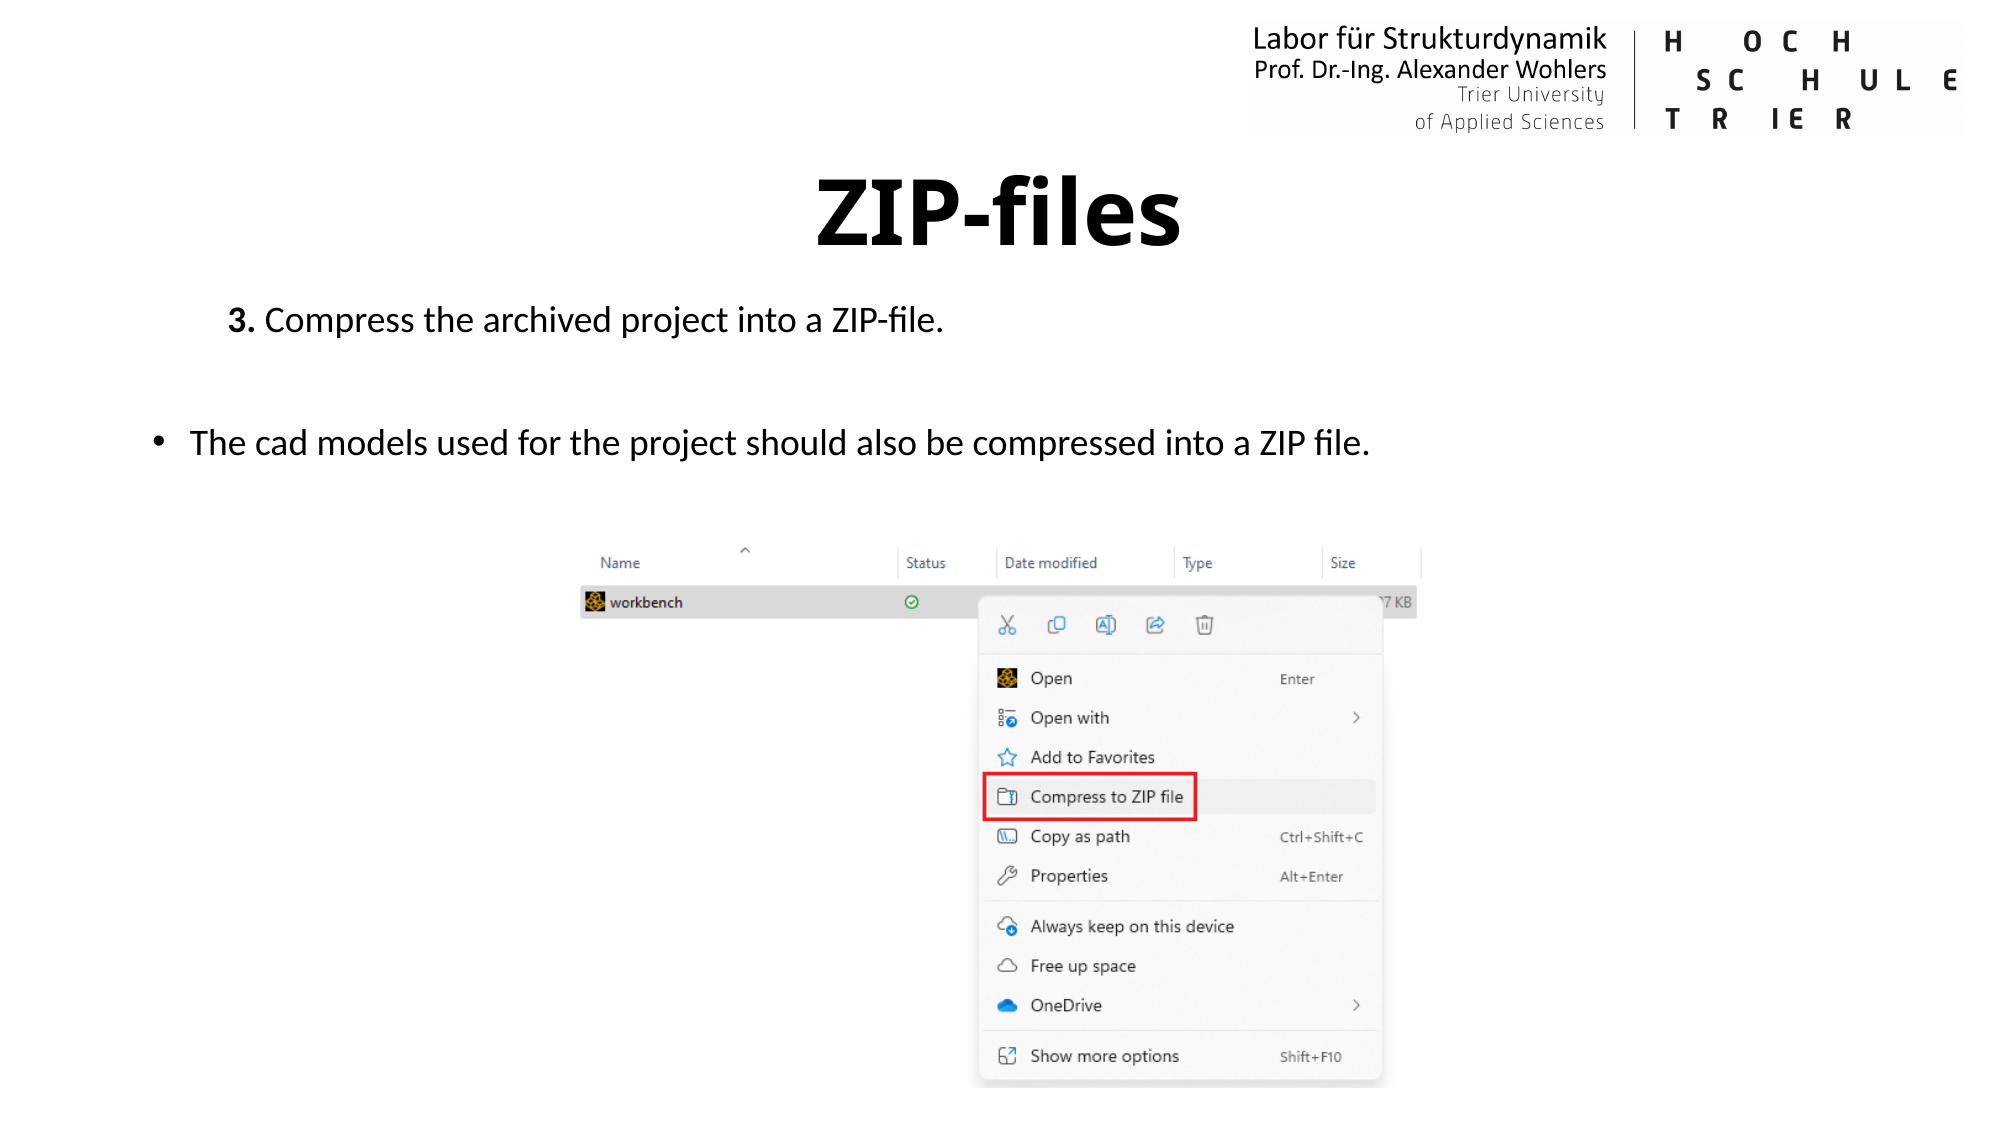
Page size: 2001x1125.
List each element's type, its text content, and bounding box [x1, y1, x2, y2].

title ZIP-files [308, 139, 1692, 292]
list 3. Compress the archived project into a ZIP-file. The cad models used for the project should also be compressed into a ZIP file. [137, 292, 1863, 1007]
picture [567, 546, 1433, 1088]
picture [1249, 19, 1965, 140]
